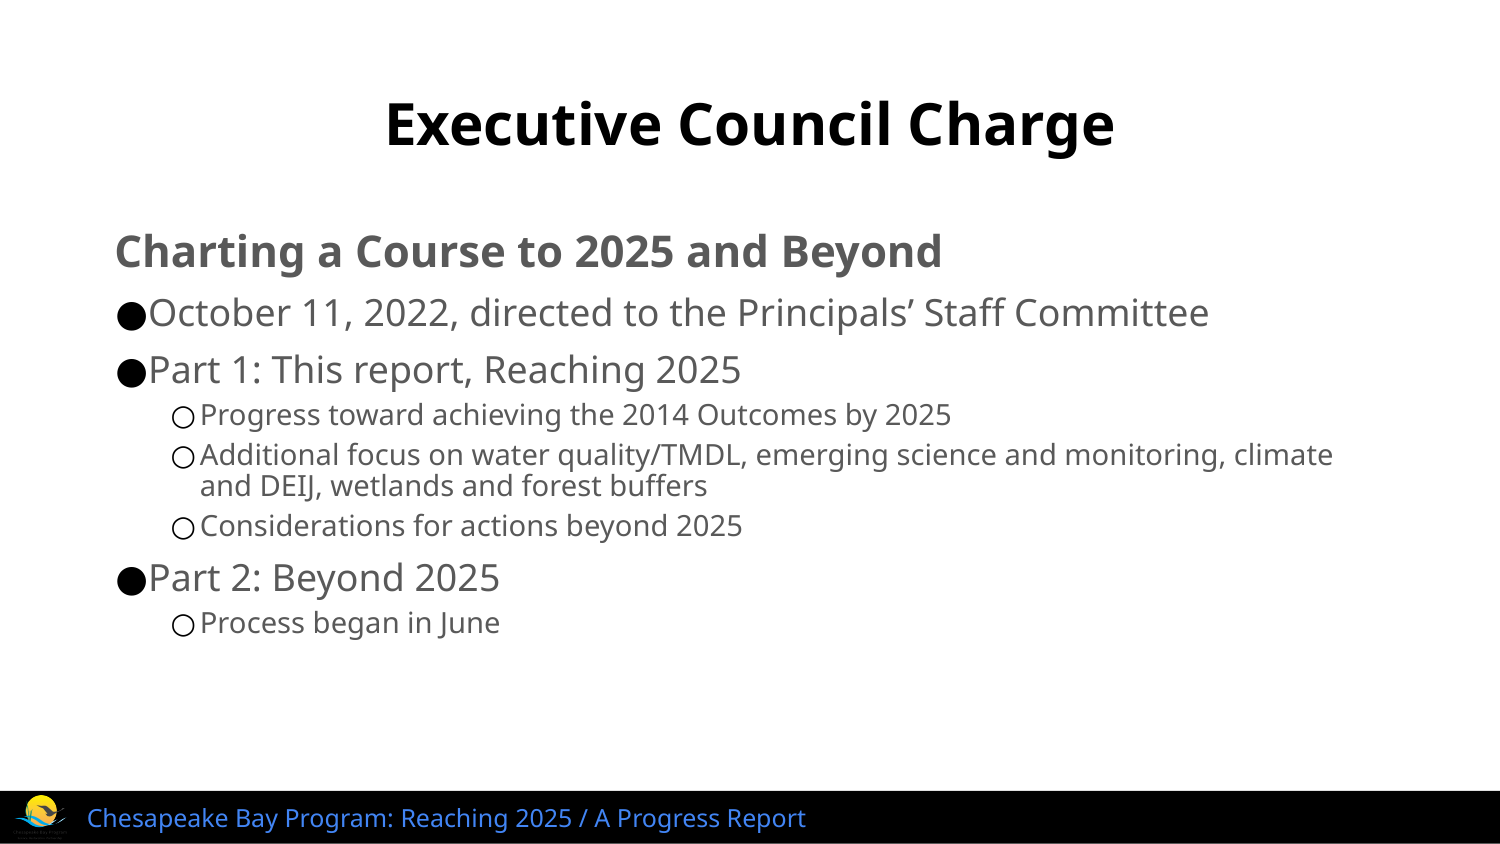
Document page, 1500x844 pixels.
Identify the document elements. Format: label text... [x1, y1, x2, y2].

title Executive Council Charge [103, 44, 1397, 208]
list Charting a Course to 2025 and Beyond October 11, 2022, directed to the Principals’ Staff Committee Part 1: This report, Reaching 2025 Progress toward achieving the 2014 Outcomes by 2025 Additional focus on water quality/TMDL, emerging science and monitoring, climate and DEIJ, wetlands and forest buffers Considerations for actions beyond 2025 Part 2: Beyond 2025 Process began in June [103, 224, 1397, 760]
picture [13, 795, 67, 840]
